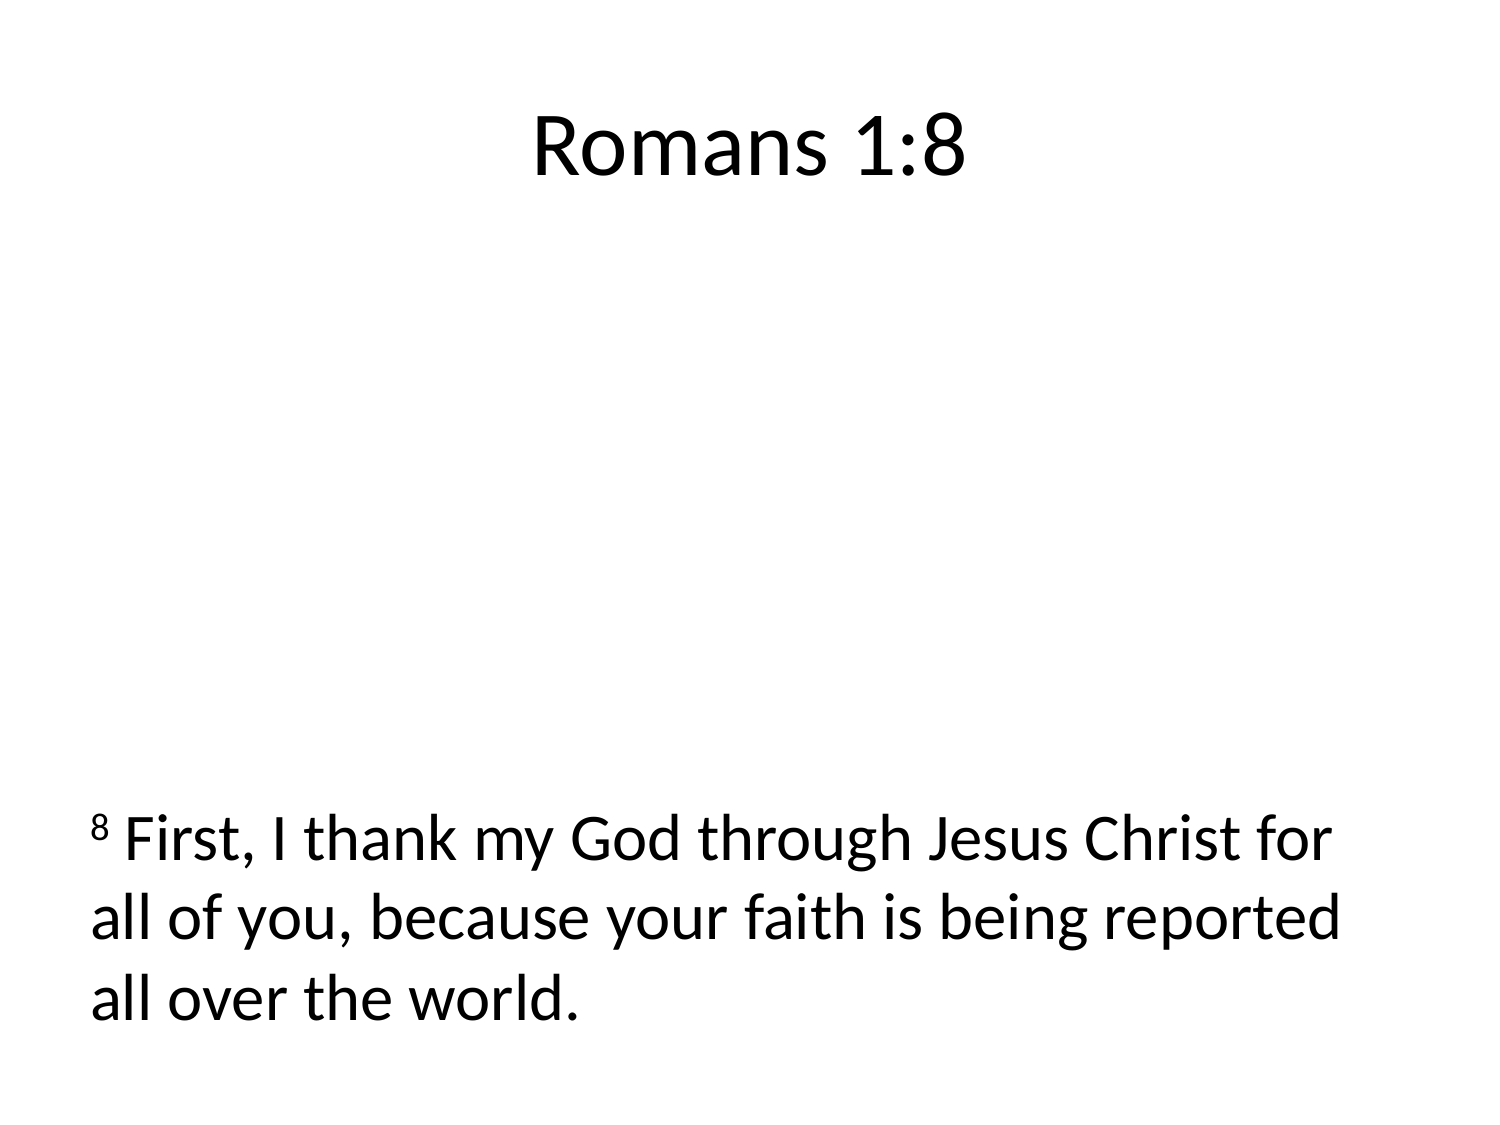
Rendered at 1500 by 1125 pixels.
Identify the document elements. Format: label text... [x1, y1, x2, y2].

list 8 First, I thank my God through Jesus Christ for all of you, because your faith is being reported all over the world. [75, 262, 1425, 1005]
title Romans 1:8 [75, 45, 1425, 233]
